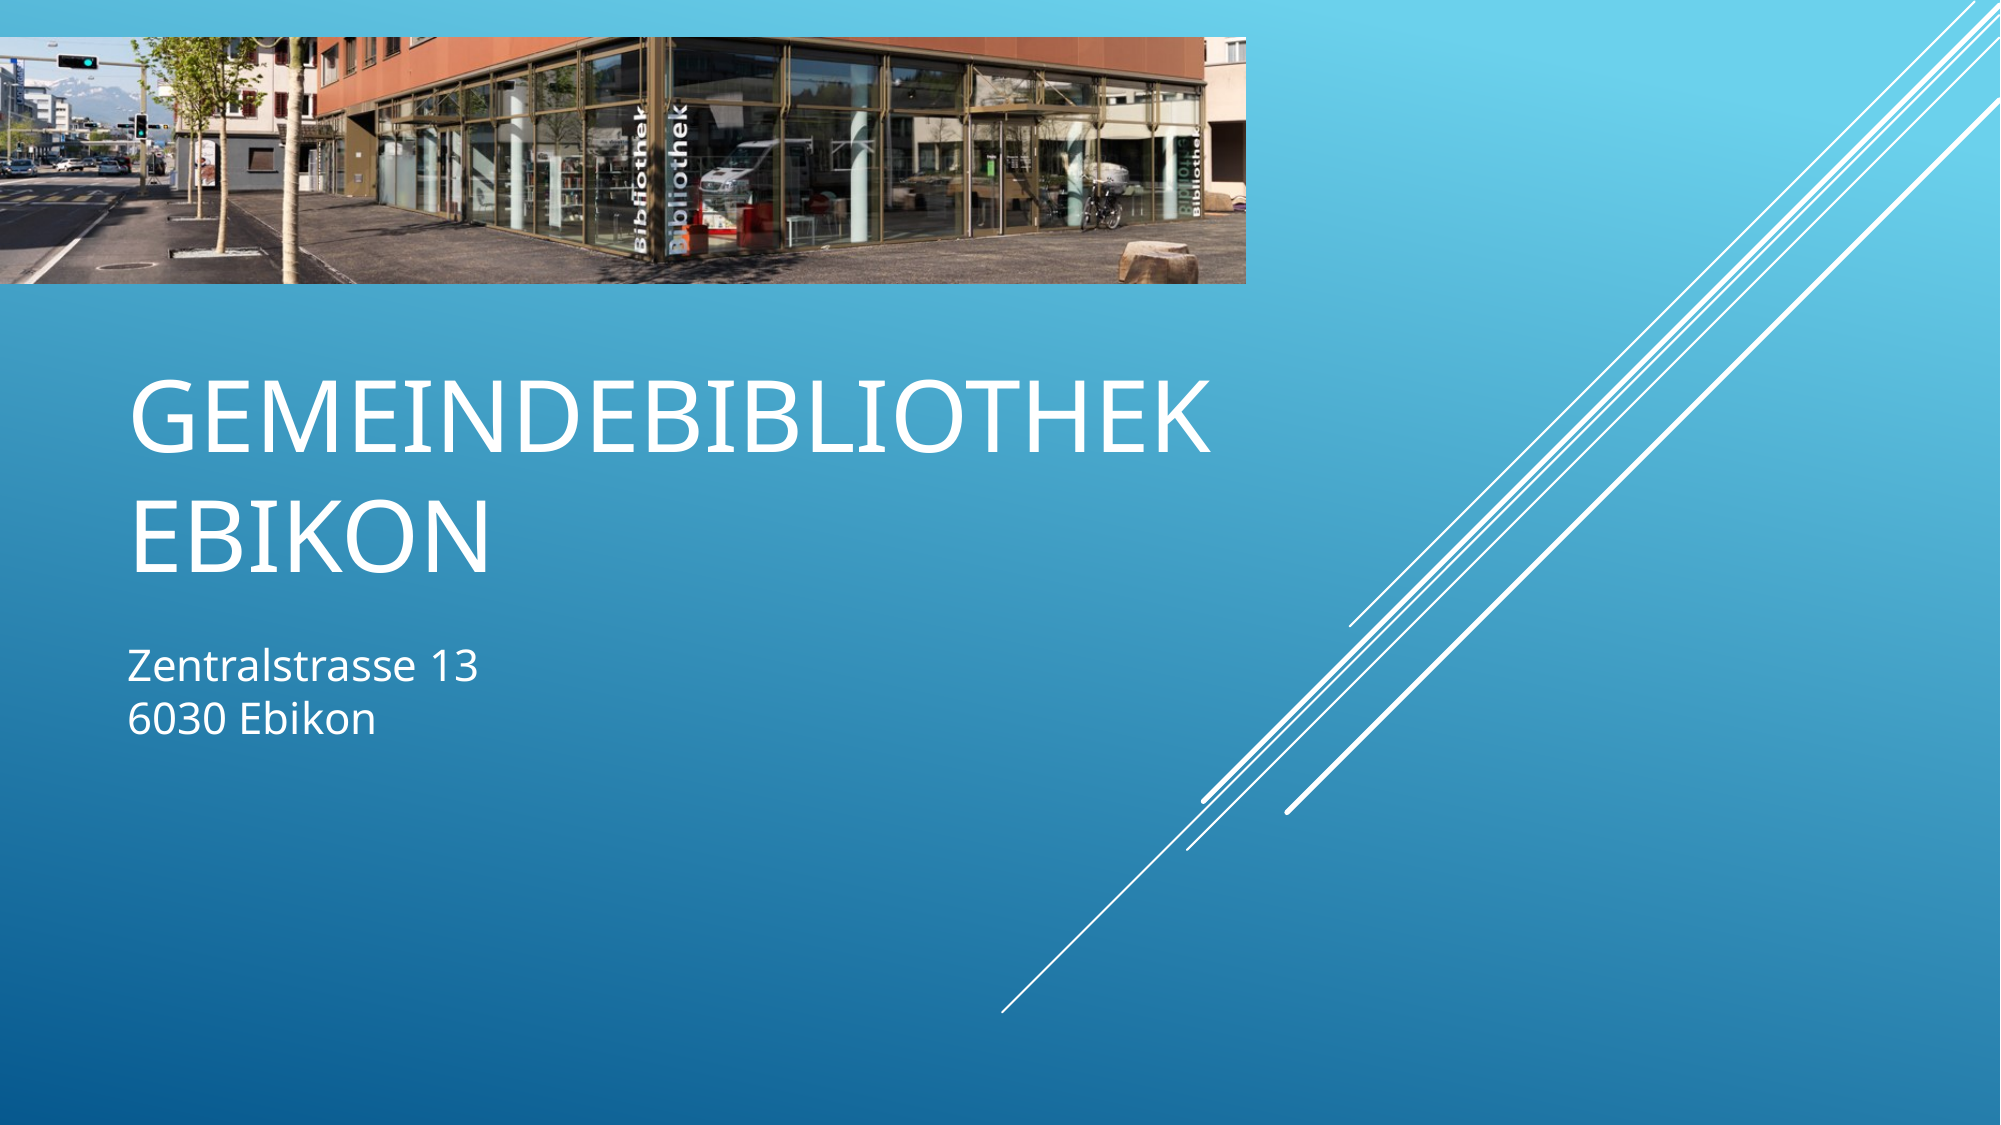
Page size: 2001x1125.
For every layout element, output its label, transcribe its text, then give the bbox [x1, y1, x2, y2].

subtitle Zentralstrasse 13 6030 Ebikon [112, 630, 1163, 950]
title Gemeindebibliothek Ebikon [112, 112, 1425, 600]
picture [0, 37, 1246, 284]
